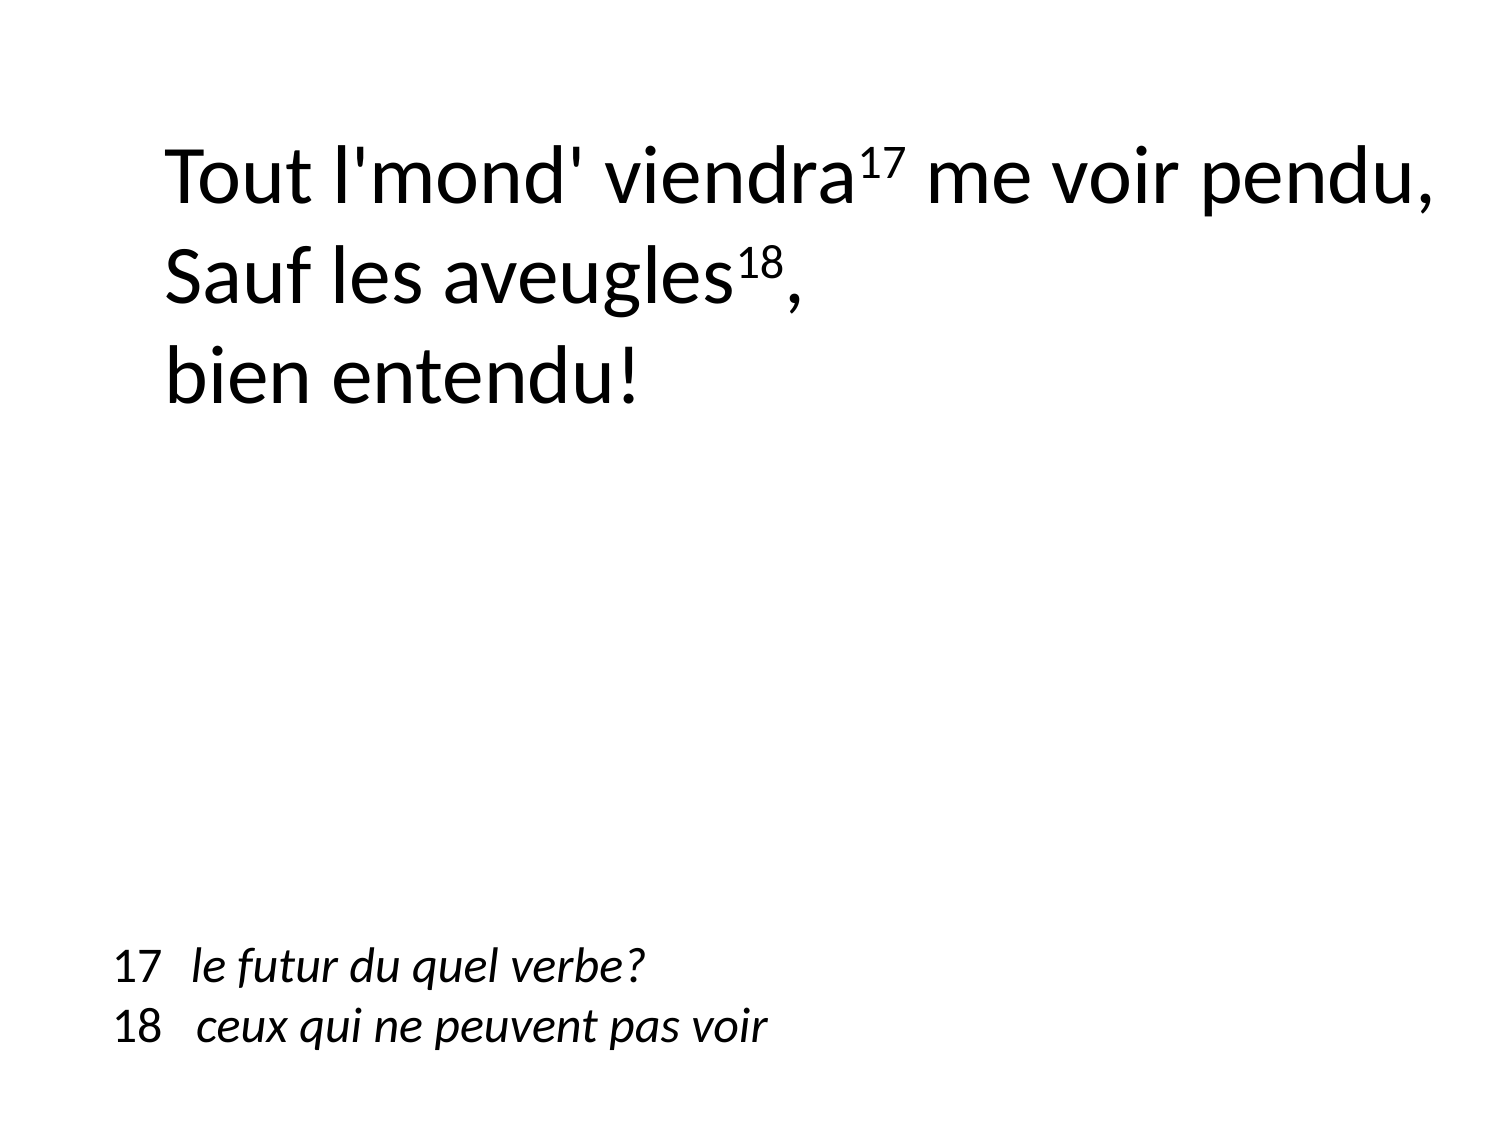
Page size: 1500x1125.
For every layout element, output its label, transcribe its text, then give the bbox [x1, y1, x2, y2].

text_box le futur du quel verbe? 18 ceux qui ne peuvent pas voir [97, 924, 896, 1060]
text_box Tout l'mond' viendra17 me voir pendu, Sauf les aveugles18, bien entendu! [150, 112, 1475, 428]
